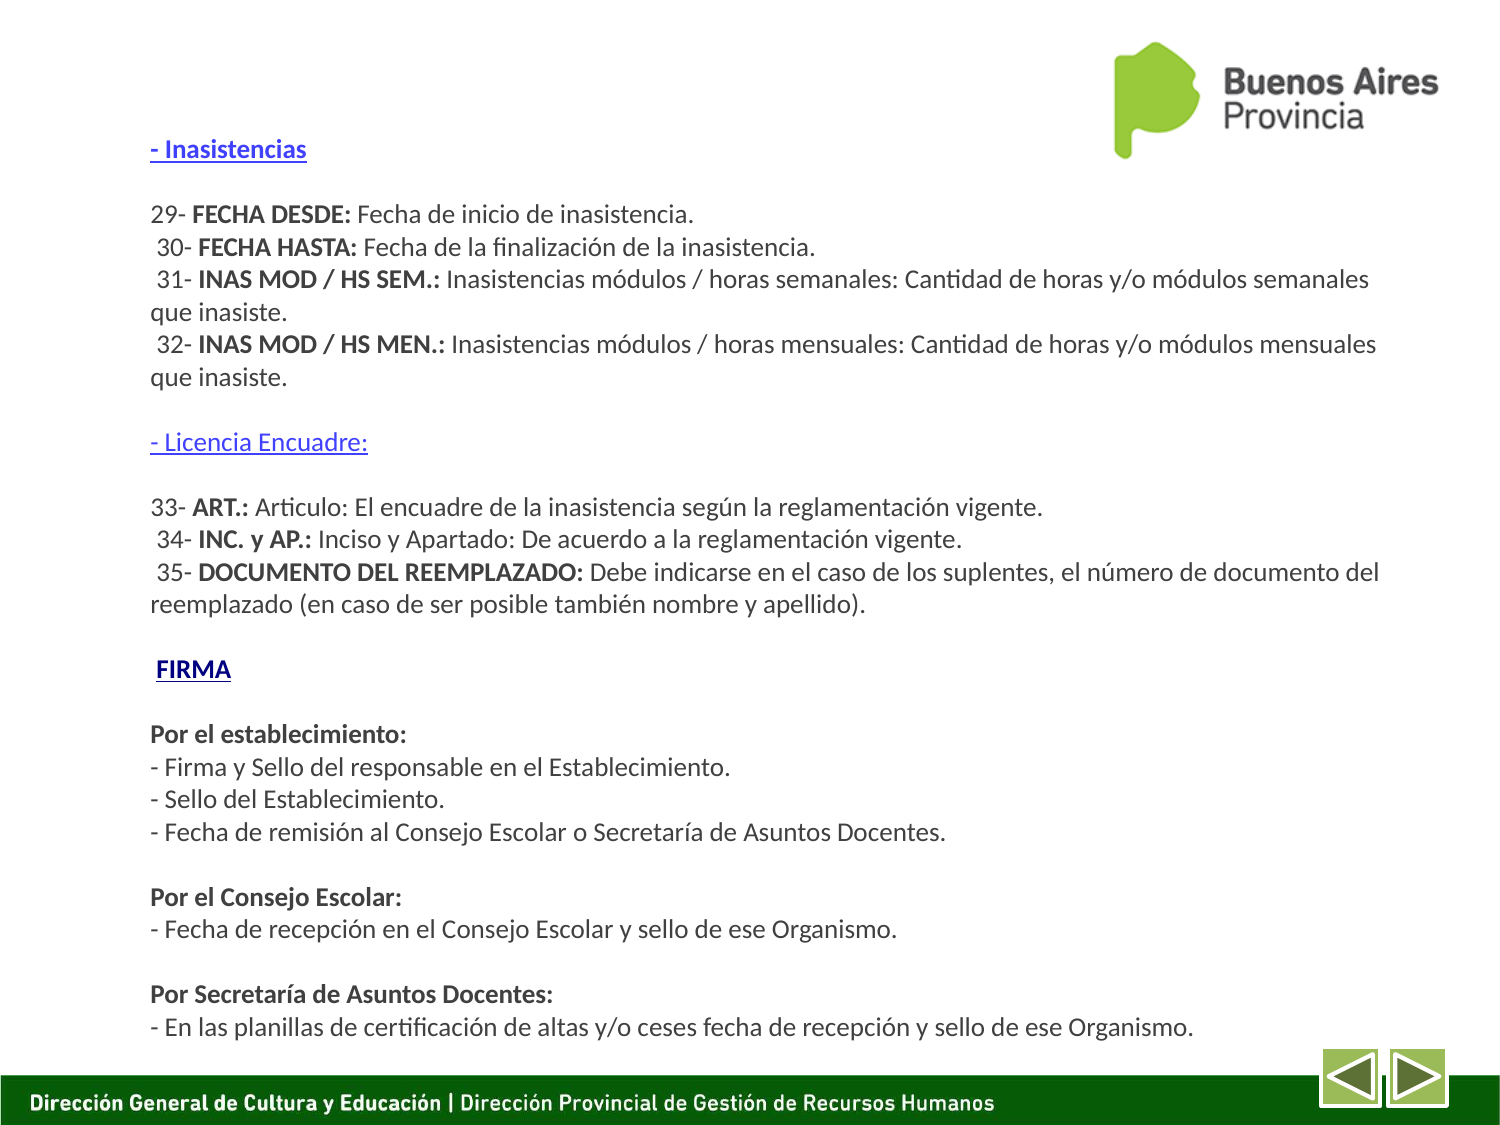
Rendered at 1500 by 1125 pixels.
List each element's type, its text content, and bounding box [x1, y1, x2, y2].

picture [1104, 30, 1448, 169]
text_box [1386, 1045, 1449, 1073]
picture [0, 1074, 1500, 1125]
text_box - Inasistencias 29- FECHA DESDE: Fecha de inicio de inasistencia. 30- FECHA HASTA: Fecha de la finalización de la inasistencia. 31- INAS MOD / HS SEM.: Inasistencias módulos / horas semanales: Cantidad de horas y/o módulos semanales que inasiste. 32- INAS MOD / HS MEN.: Inasistencias módulos / horas mensuales: Cantidad de horas y/o módulos mensuales que inasiste. - Licencia Encuadre: 33- ART.: Articulo: El encuadre de la inasistencia según la reglamentación vigente. 34- INC. y AP.: Inciso y Apartado: De acuerdo a la reglamentación vigente. 35- DOCUMENTO DEL REEMPLAZADO: Debe indicarse en el caso de los suplentes, el número de documento del reemplazado (en caso de ser posible también nombre y apellido). FIRMA Por el establecimiento: - Firma y Sello del responsable en el Establecimiento. - Sello del Establecimiento. - Fecha de remisión al Consejo Escolar o Secretaría de Asuntos Docentes. Por el Consejo Escolar: - Fecha de recepción en el Consejo Escolar y sello de ese Organismo. Por Secretaría de Asuntos Docentes: - En las planillas de certificación de altas y/o ceses fecha de recepción y sello de ese Organismo. [135, 124, 1409, 1049]
text_box [1319, 1049, 1382, 1073]
